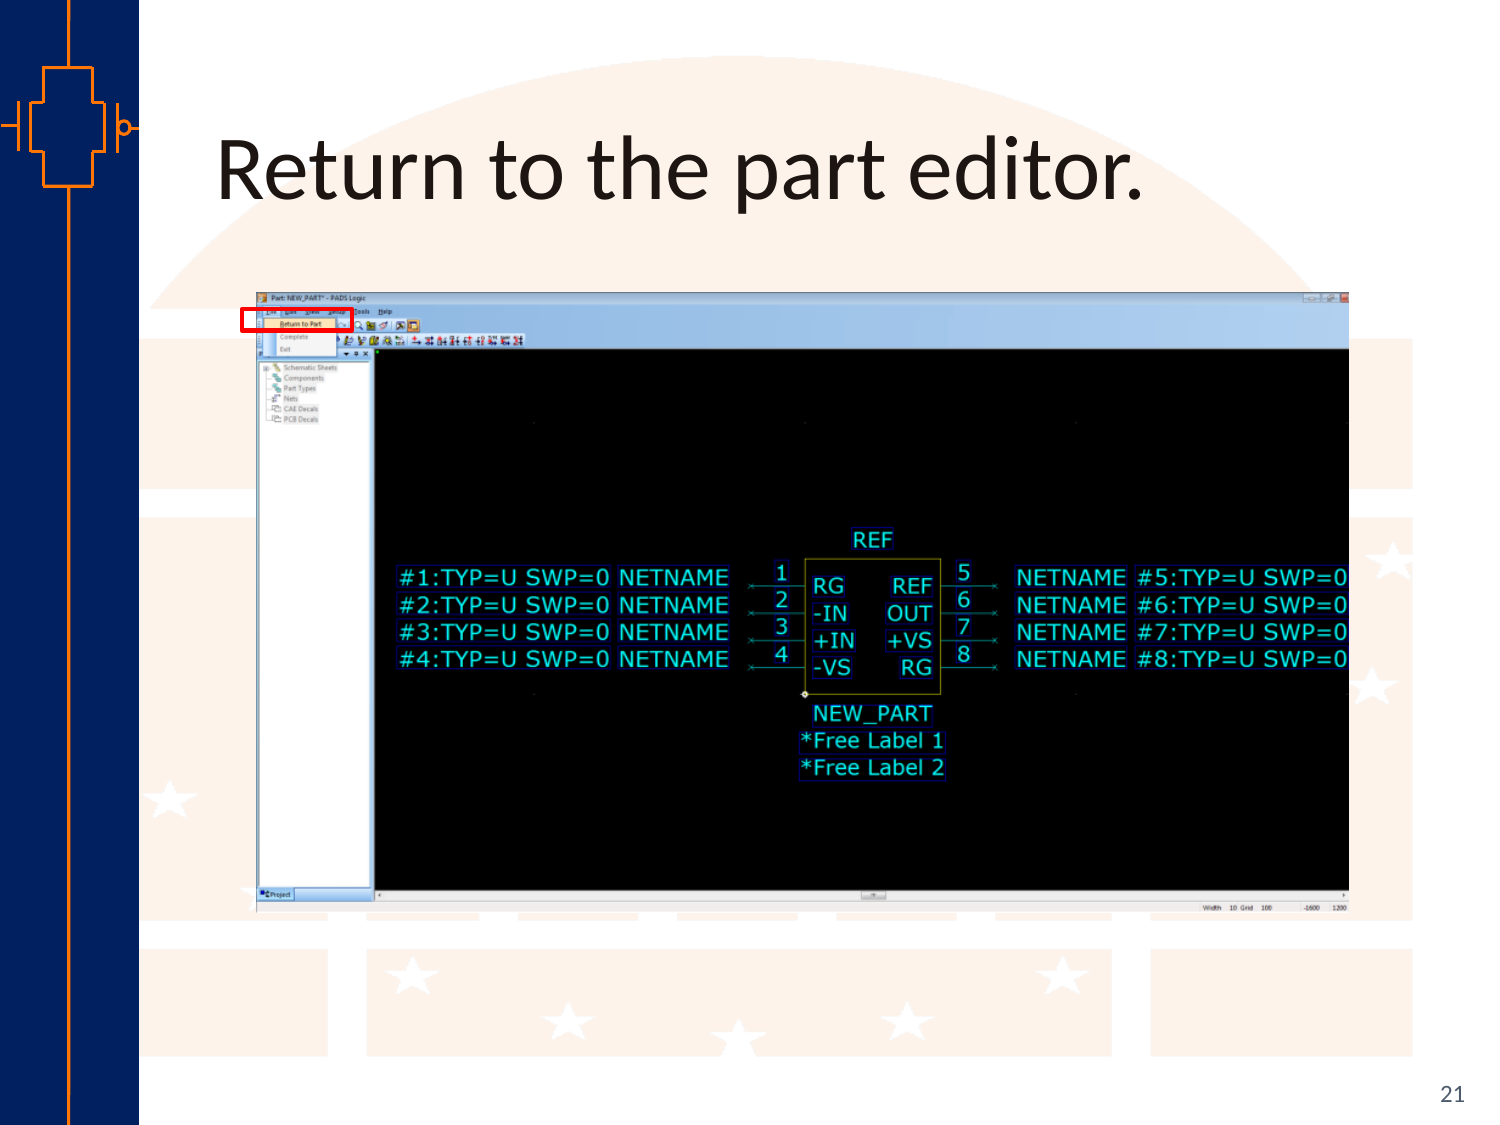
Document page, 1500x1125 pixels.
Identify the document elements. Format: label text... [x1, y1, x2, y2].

text_box [241, 308, 245, 332]
slide_number 21 [1425, 1062, 1488, 1123]
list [256, 291, 1350, 913]
title Return to the part editor. [200, 37, 1388, 225]
